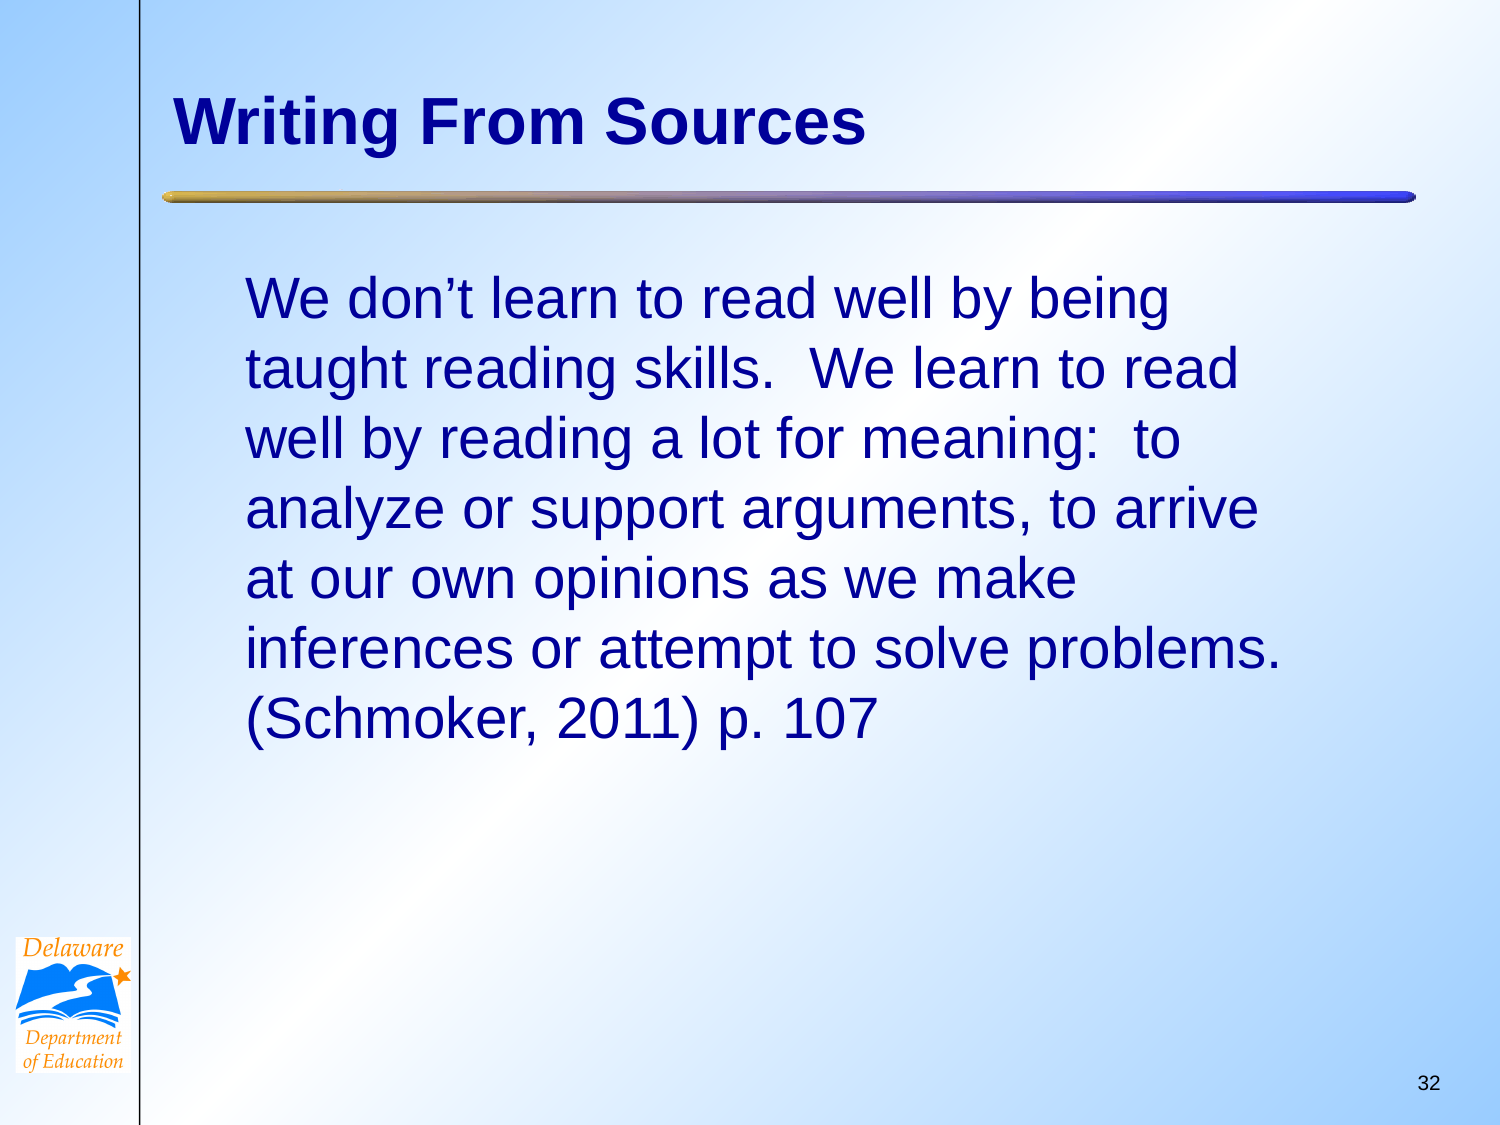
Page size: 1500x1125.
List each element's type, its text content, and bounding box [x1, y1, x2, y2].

picture [15, 937, 131, 1073]
title Writing From Sources [165, 25, 1451, 166]
slide_number 31 [1142, 1054, 1456, 1110]
picture [152, 189, 1425, 204]
list We don’t learn to read well by being taught reading skills. We learn to read well by reading a lot for meaning: to analyze or support arguments, to arrive at our own opinions as we make inferences or attempt to solve problems. (Schmoker, 2011) p. 107 [173, 252, 1331, 928]
